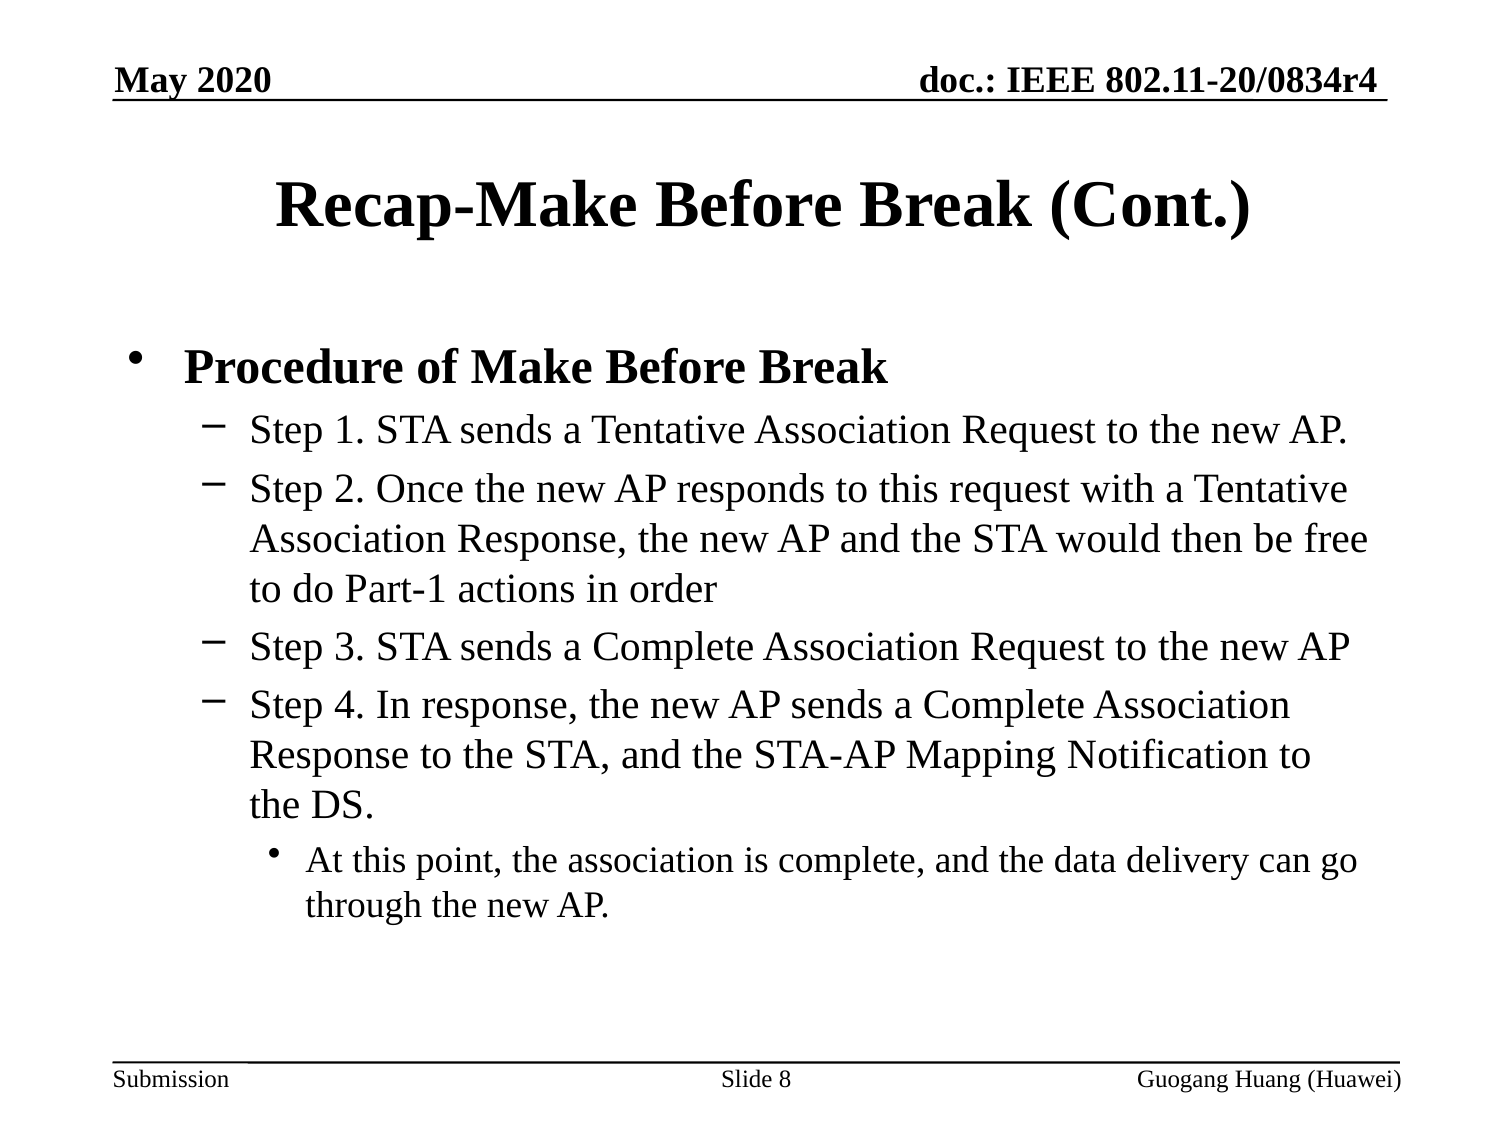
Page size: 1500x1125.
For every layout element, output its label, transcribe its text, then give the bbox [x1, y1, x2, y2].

footer Guogang Huang (Huawei) [1133, 1061, 1402, 1093]
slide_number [114, 54, 274, 101]
text_box Recap-Make Before Break (Cont.) [126, 112, 1402, 288]
list Procedure of Make Before Break Step 1. STA sends a Tentative Association Request to the new AP. Step 2. Once the new AP responds to this request with a Tentative Association Response, the new AP and the STA would then be free to do Part-1 actions in order Step 3. STA sends a Complete Association Request to the new AP Step 4. In response, the new AP sends a Complete Association Response to the STA, and the STA-AP Mapping Notification to the DS. At this point, the association is complete, and the data delivery can go through the new AP. [112, 326, 1388, 1002]
slide_number Slide 8 [712, 1061, 800, 1093]
